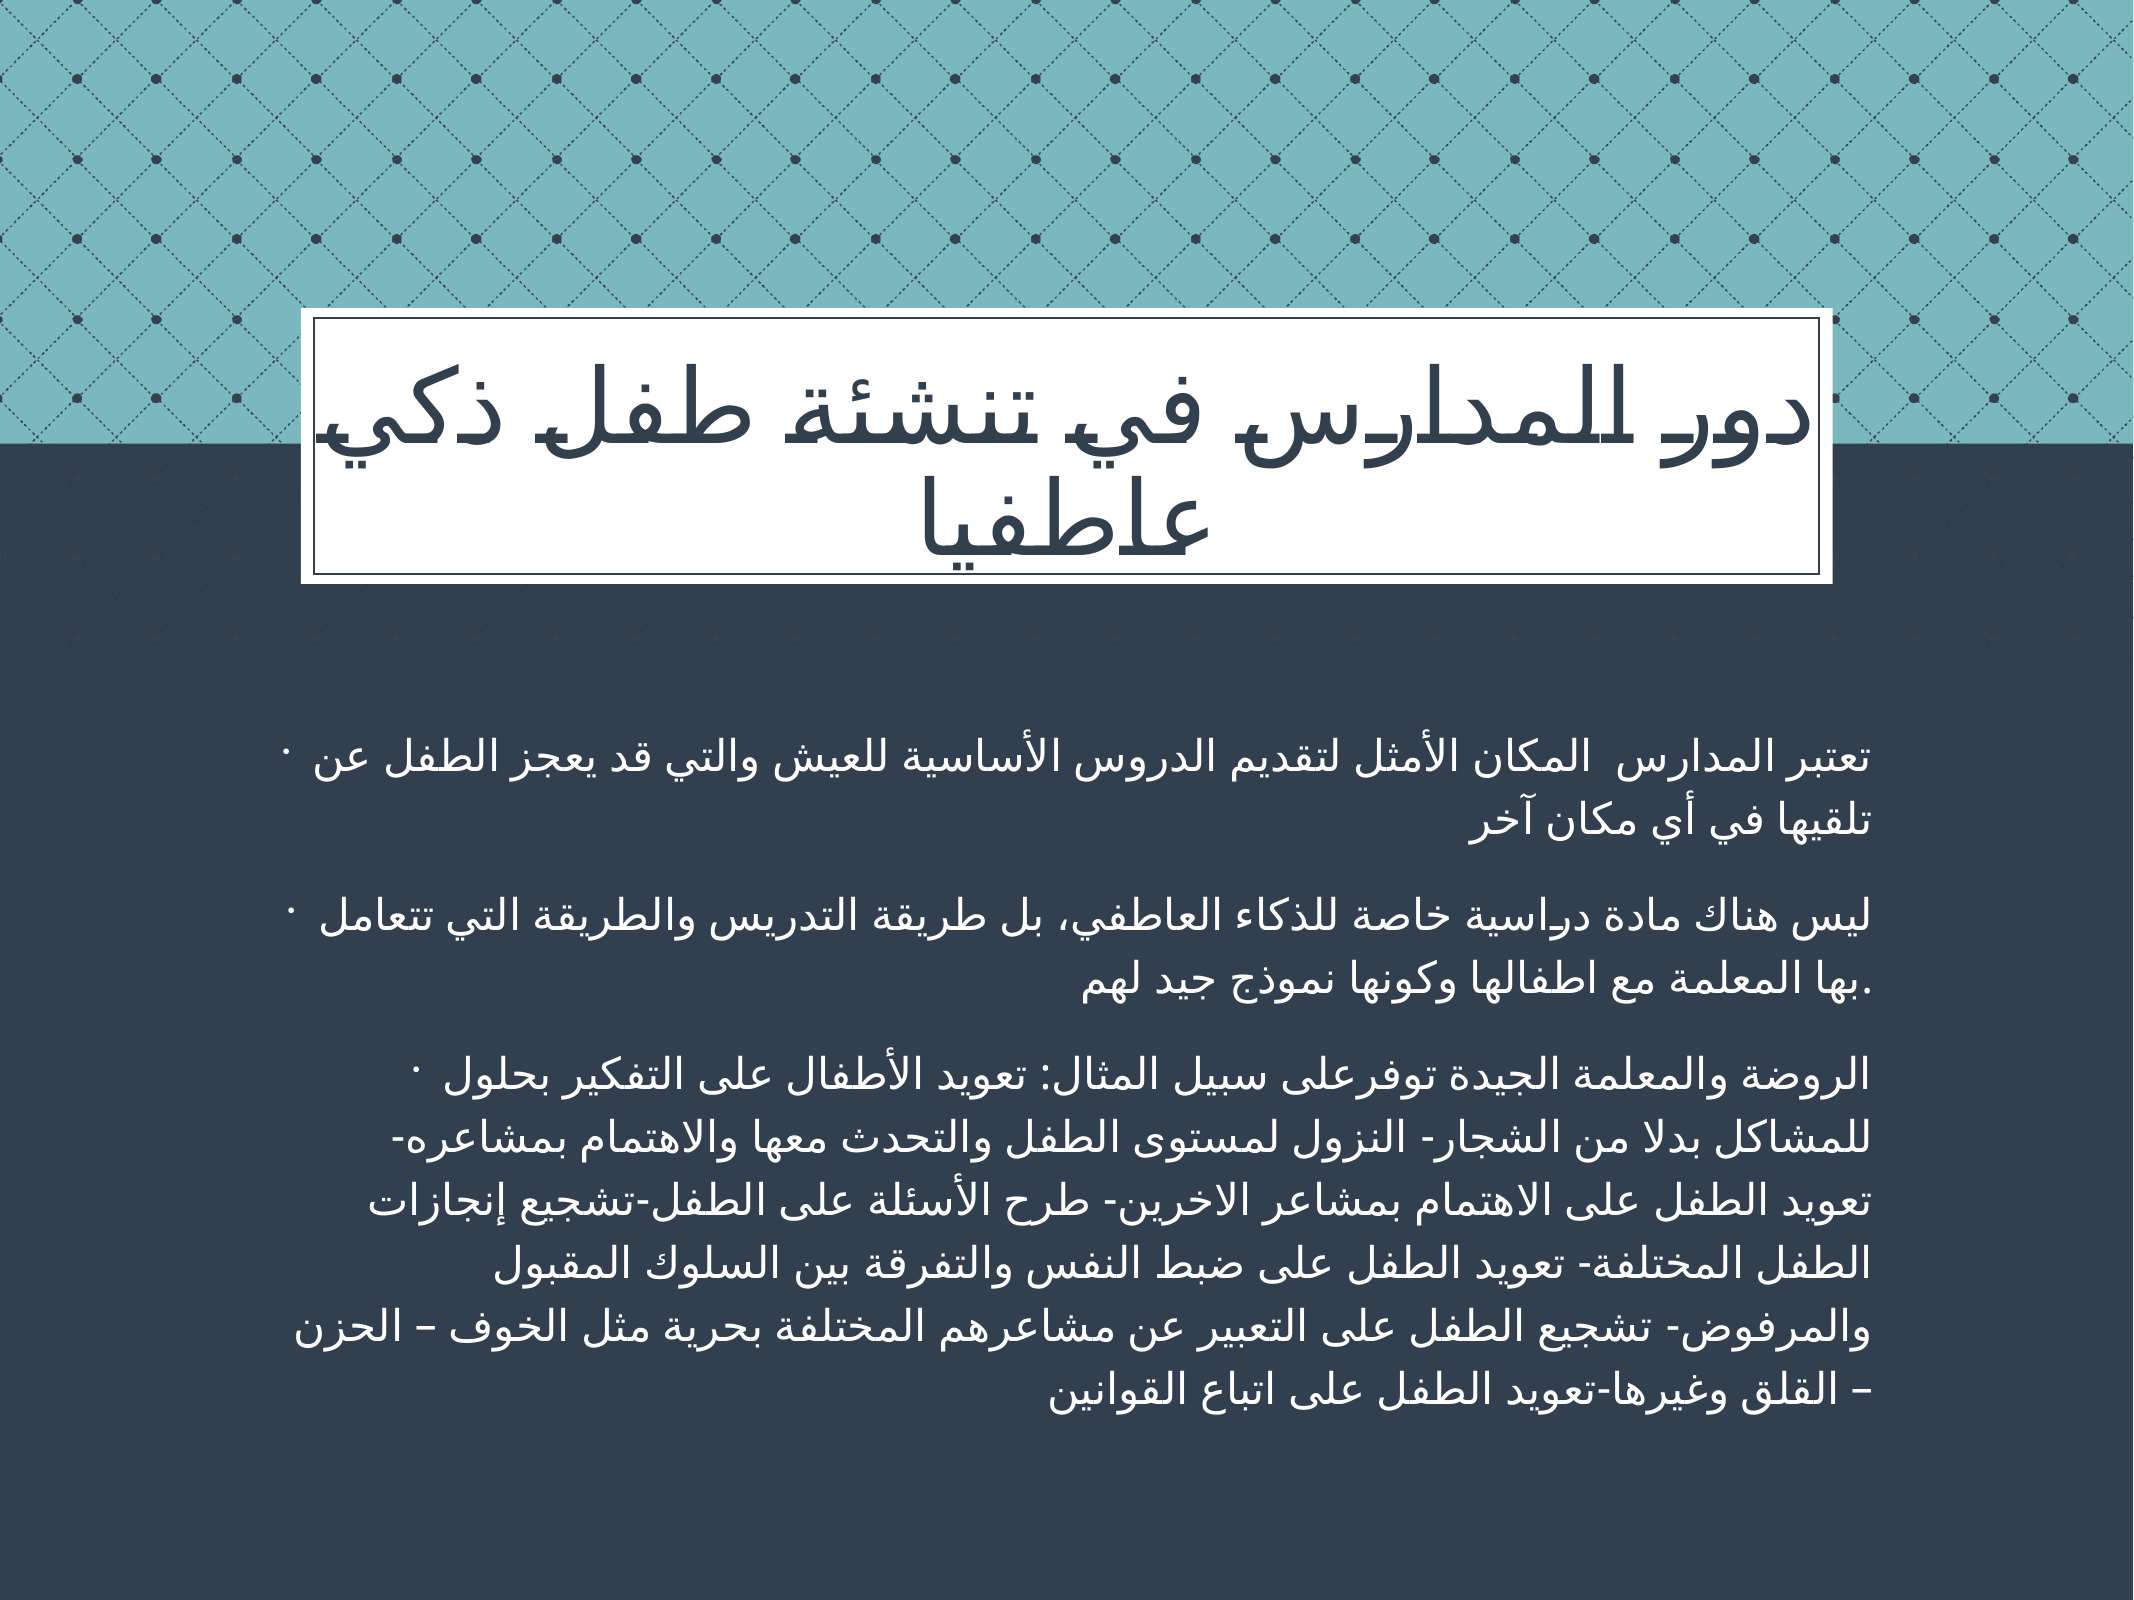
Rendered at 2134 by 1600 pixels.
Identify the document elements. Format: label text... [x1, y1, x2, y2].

title دور المدارس في تنشئة طفل ذكي عاطفيا [301, 391, 1833, 540]
list تعتبر المدارس المكان الأمثل لتقديم الدروس الأساسية للعيش والتي قد يعجز الطفل عن تلقيها في أي مكان آخر ليس هناك مادة دراسية خاصة للذكاء العاطفي، بل طريقة التدريس والطريقة التي تتعامل بها المعلمة مع اطفالها وكونها نموذج جيد لهم. الروضة والمعلمة الجيدة توفرعلى سبيل المثال: تعويد الأطفال على التفكير بحلول للمشاكل بدلا من الشجار- النزول لمستوى الطفل والتحدث معها والاهتمام بمشاعره- تعويد الطفل على الاهتمام بمشاعر الاخرين- طرح الأسئلة على الطفل-تشجيع إنجازات الطفل المختلفة- تعويد الطفل على ضبط النفس والتفرقة بين السلوك المقبول والمرفوض- تشجيع الطفل على التعبير عن مشاعرهم المختلفة بحرية مثل الخوف – الحزن – القلق وغيرها-تعويد الطفل على اتباع القوانين [259, 684, 1874, 1447]
picture [0, 0, 2134, 657]
